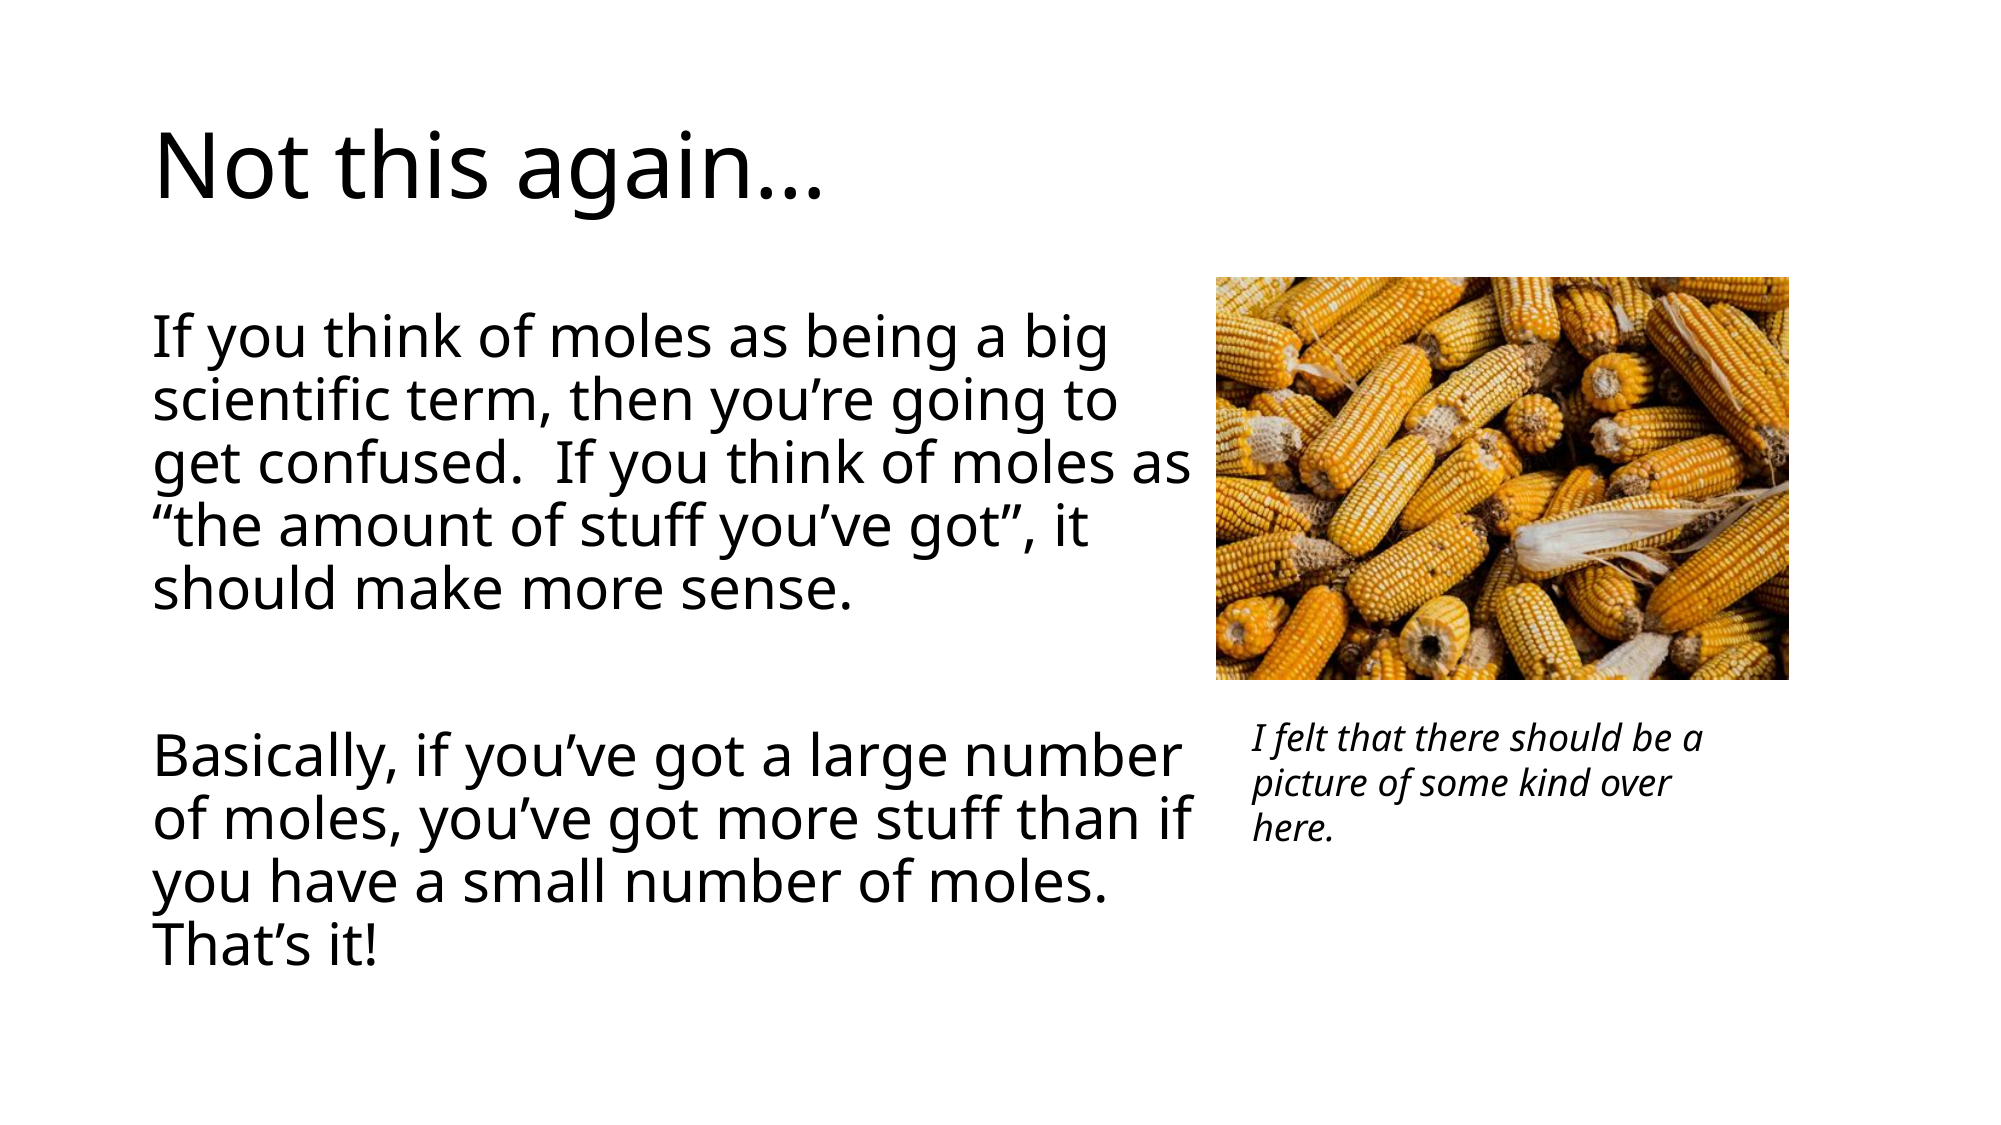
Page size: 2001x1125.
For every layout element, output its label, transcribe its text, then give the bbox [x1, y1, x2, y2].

text_box I felt that there should be a picture of some kind over here. [1237, 706, 1768, 857]
title Not this again… [137, 59, 1863, 278]
picture [1215, 276, 1790, 681]
list If you think of moles as being a big scientific term, then you’re going to get confused. If you think of moles as “the amount of stuff you’ve got”, it should make more sense. Basically, if you’ve got a large number of moles, you’ve got more stuff than if you have a small number of moles. That’s it! [137, 299, 1217, 1014]
